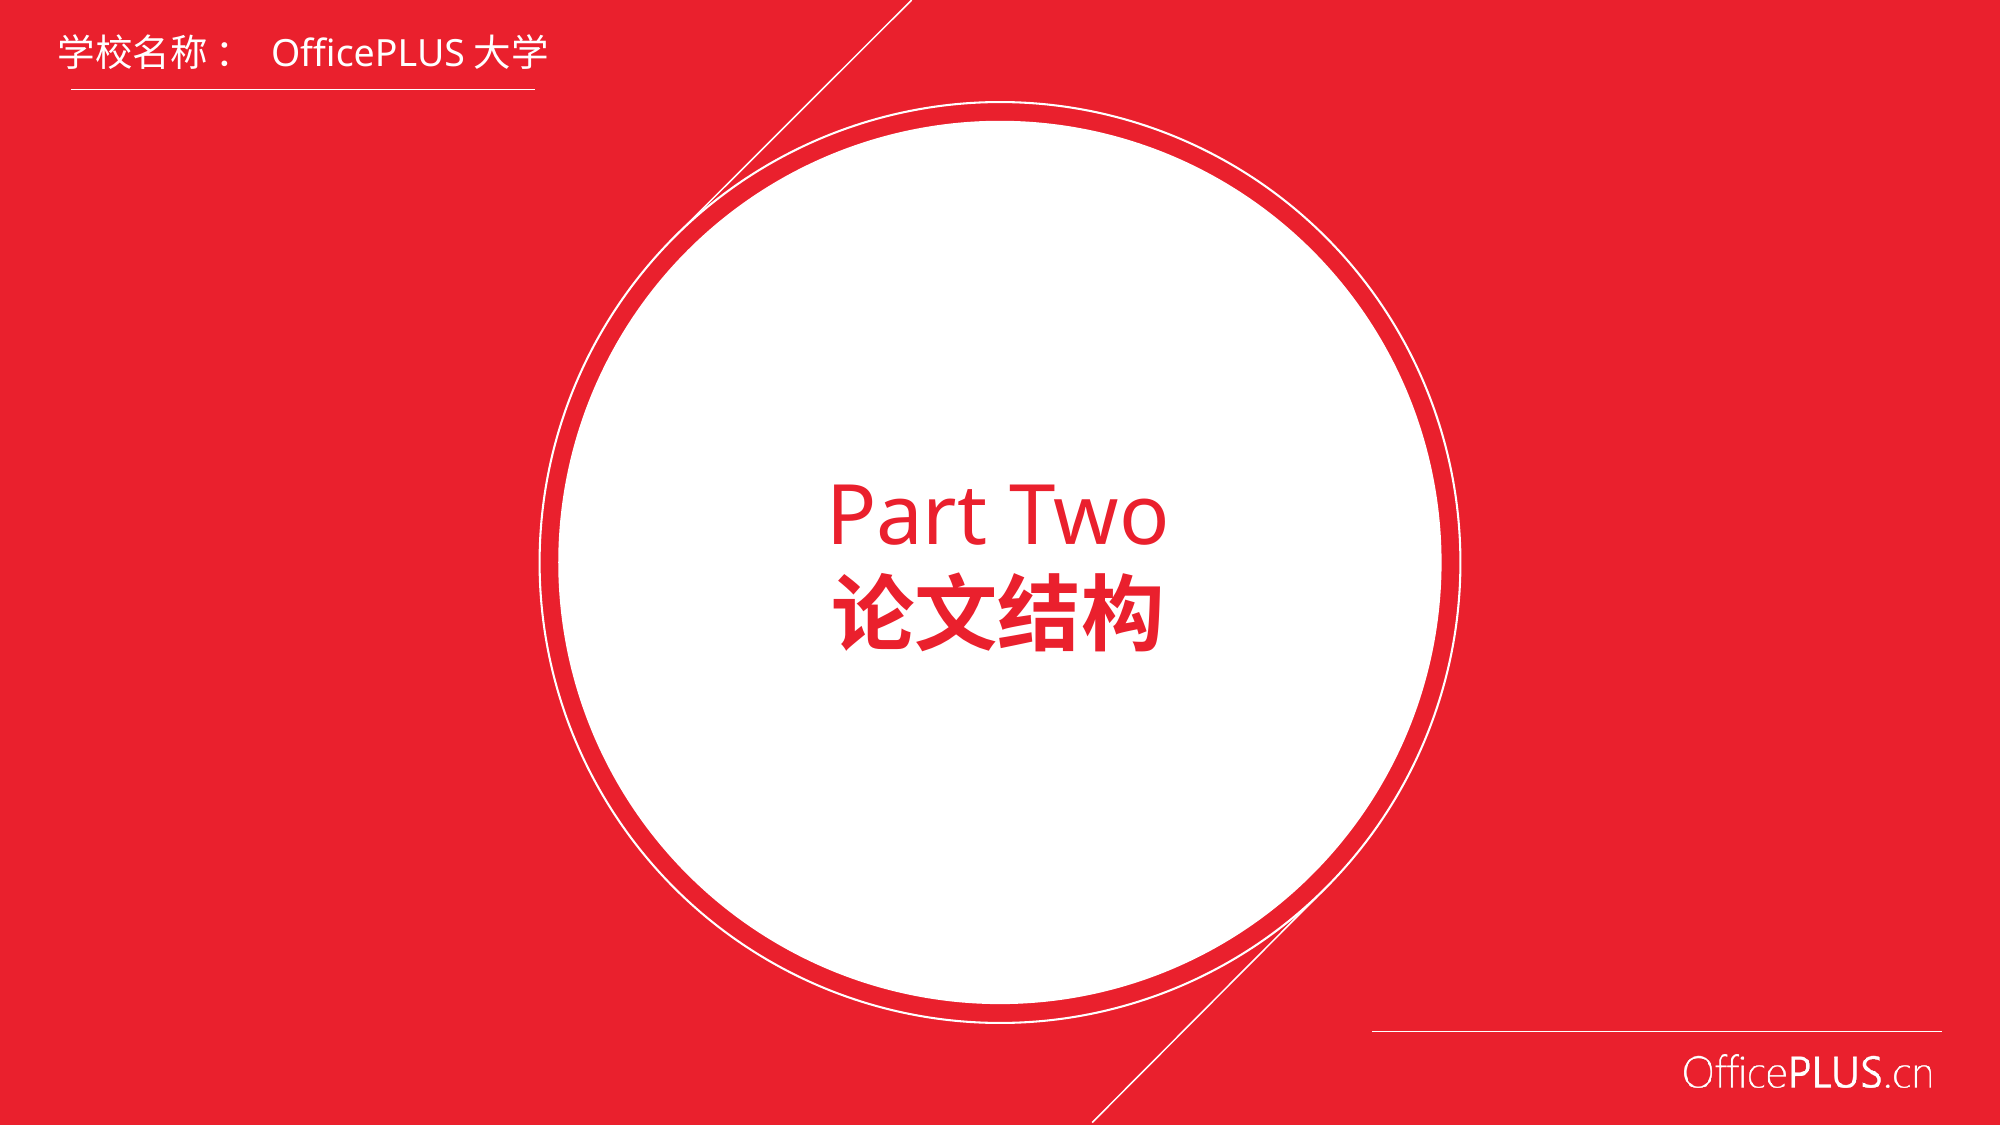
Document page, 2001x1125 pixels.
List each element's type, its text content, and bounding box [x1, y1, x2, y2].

text_box Part Two 论文结构 [811, 453, 1185, 669]
text_box 学校名称 ： OfficePLUS大学 [42, 21, 564, 82]
picture [1684, 1054, 1931, 1088]
